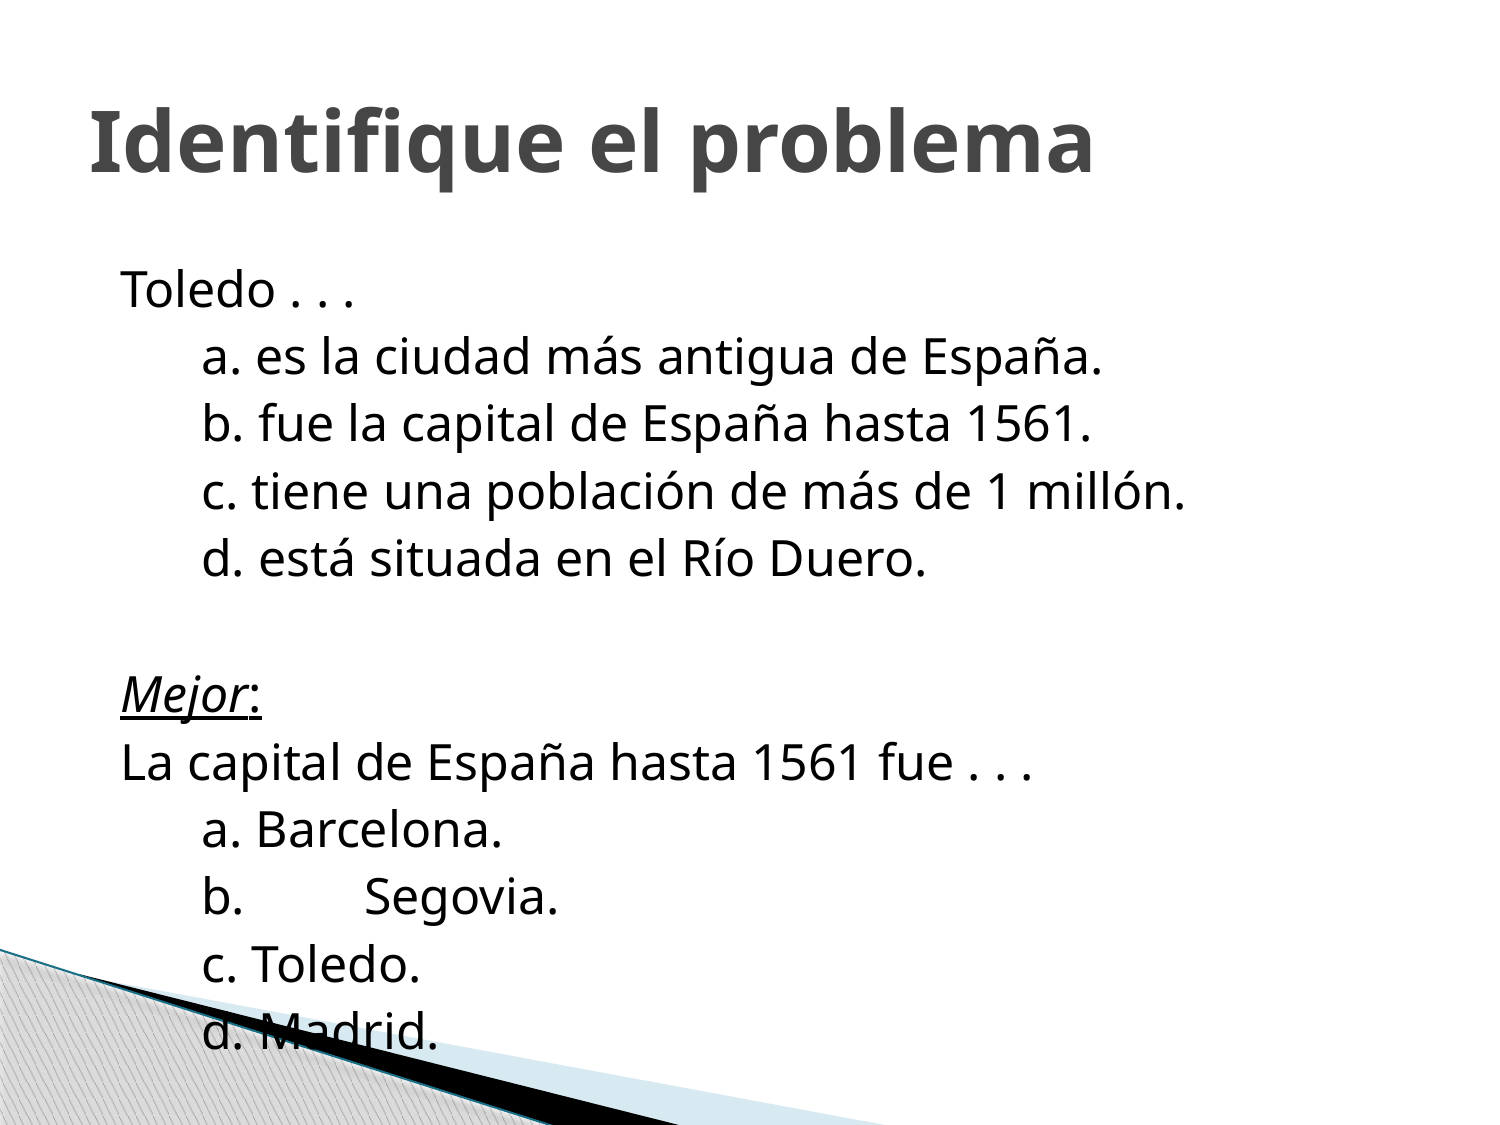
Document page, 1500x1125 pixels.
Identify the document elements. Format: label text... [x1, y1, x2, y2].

list Toledo . . . a. es la ciudad más antigua de España. b. fue la capital de España hasta 1561. c. tiene una población de más de 1 millón. d. está situada en el Río Duero. Mejor: La capital de España hasta 1561 fue . . . a. Barcelona. b. Segovia. c. Toledo. d. Madrid. [87, 249, 1400, 1075]
title Identifique el problema [75, 45, 1425, 233]
